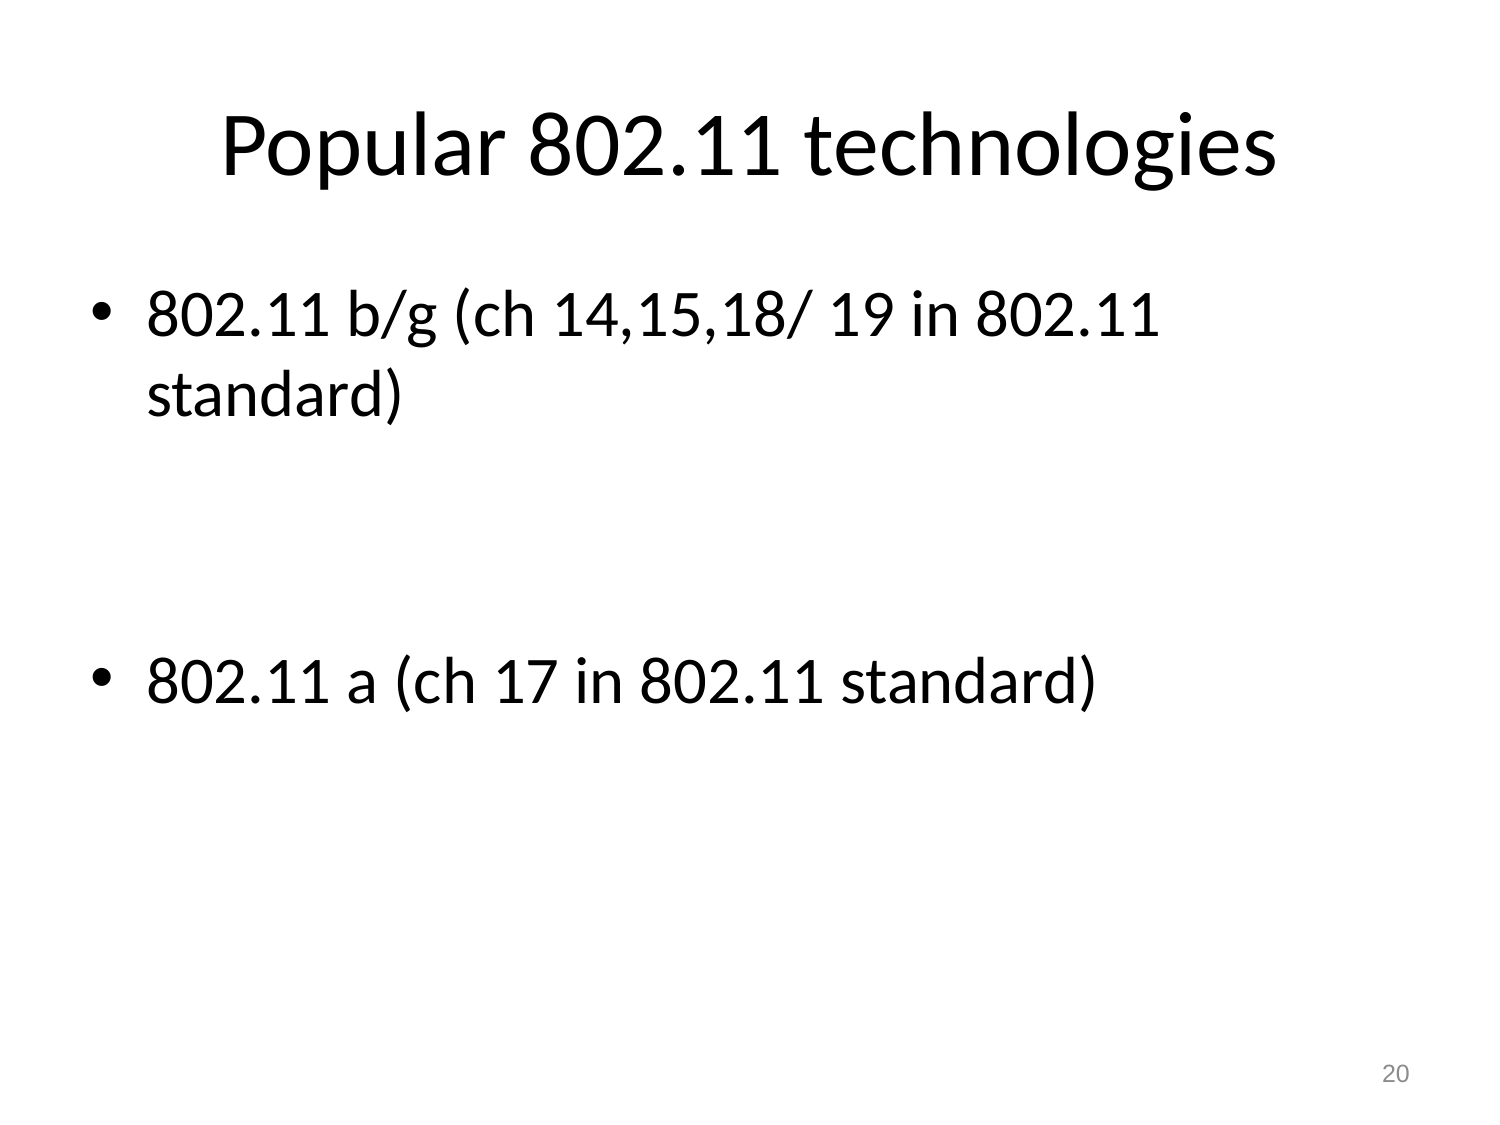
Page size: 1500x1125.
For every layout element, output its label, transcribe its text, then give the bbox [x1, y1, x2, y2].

slide_number 20 [1074, 1042, 1425, 1103]
title Popular 802.11 technologies [74, 44, 1426, 233]
list 802.11 b/g (ch 14,15,18/ 19 in 802.11 standard) 802.11 a (ch 17 in 802.11 standard) [74, 262, 1426, 1006]
